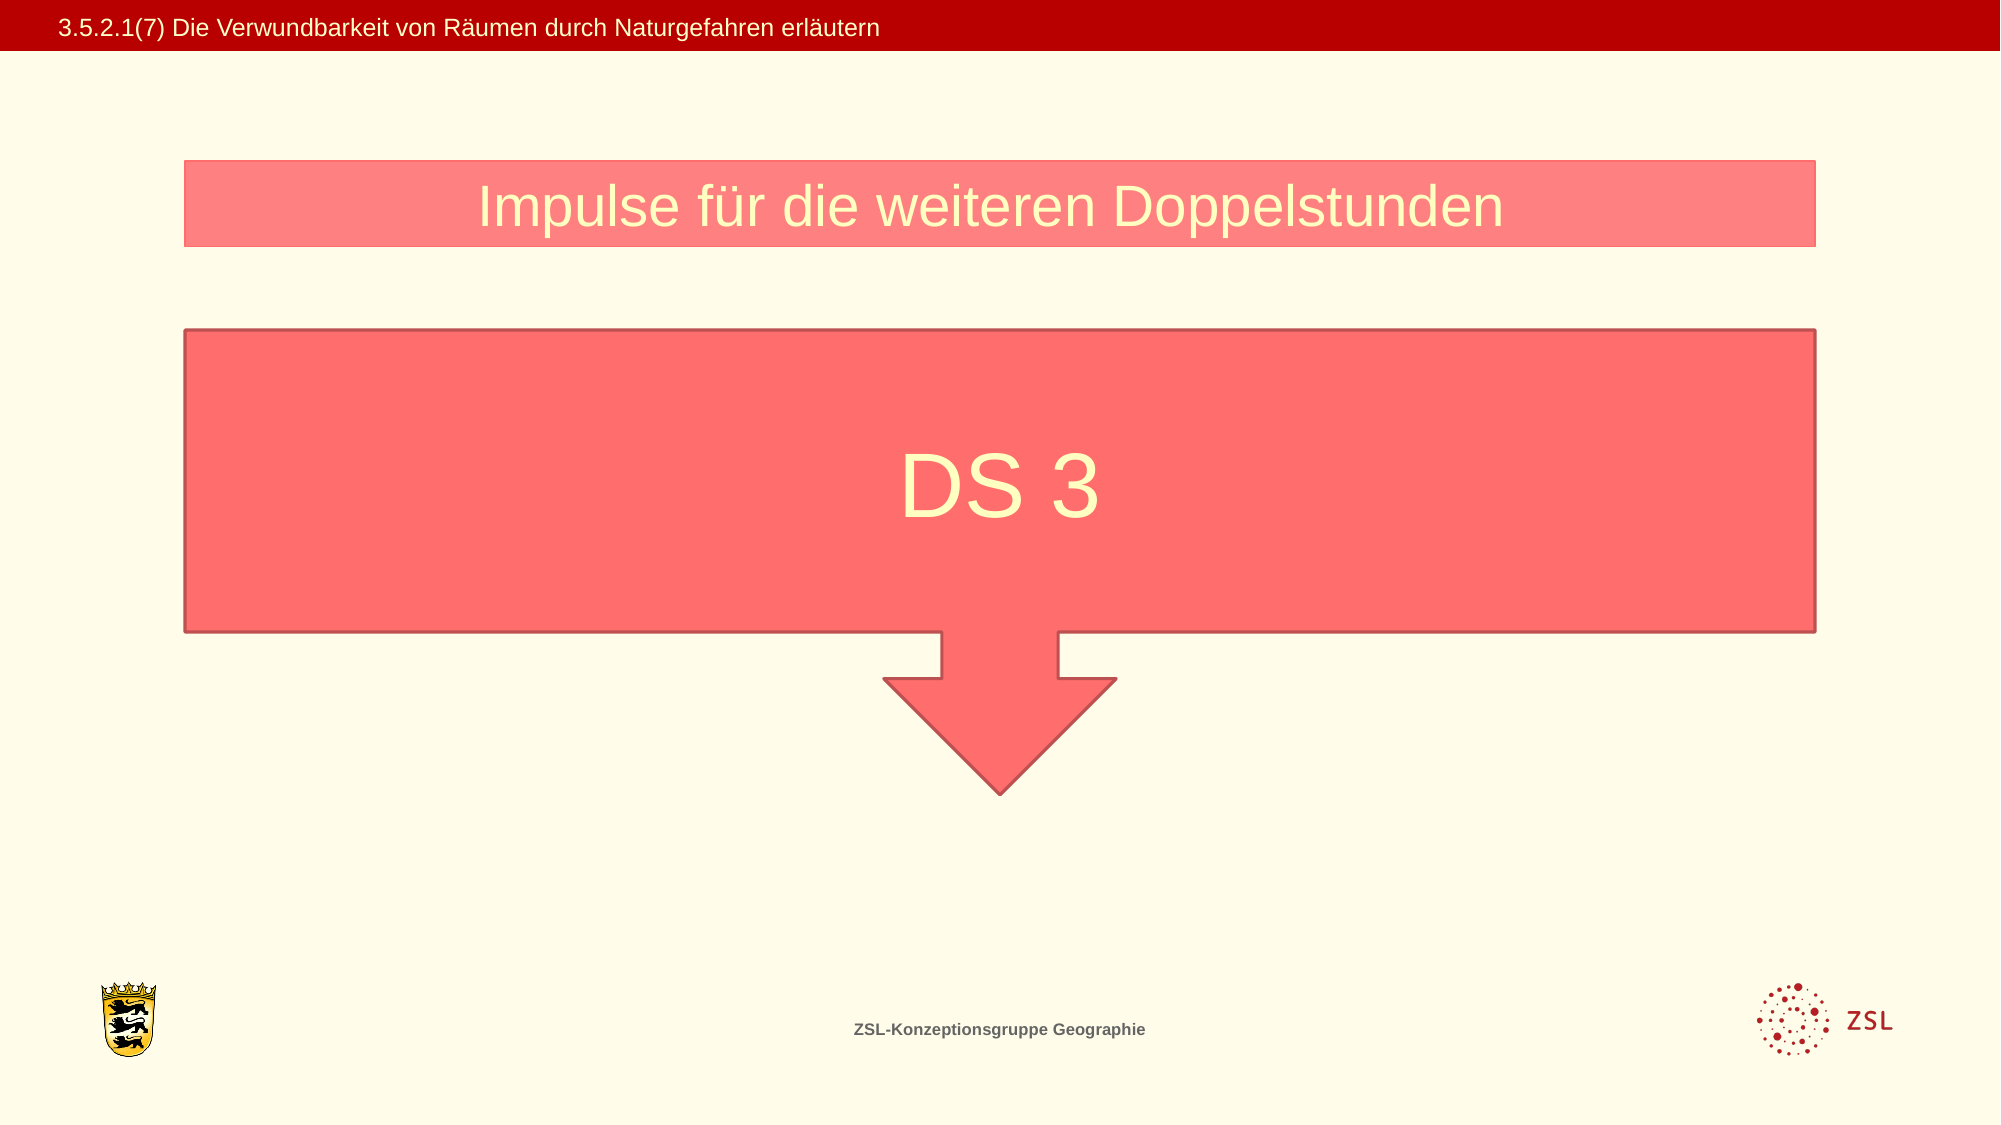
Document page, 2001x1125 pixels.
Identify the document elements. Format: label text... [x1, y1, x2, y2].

text_box DS 3 [185, 330, 1816, 795]
footer ZSL-Konzeptionsgruppe Geographie [704, 1011, 1296, 1071]
text_box 3.5.2.1(7) Die Verwundbarkeit von Räumen durch Naturgefahren erläutern [43, 4, 1866, 57]
text_box Impulse für die weiteren Doppelstunden [185, 160, 1815, 247]
picture [99, 979, 158, 1059]
